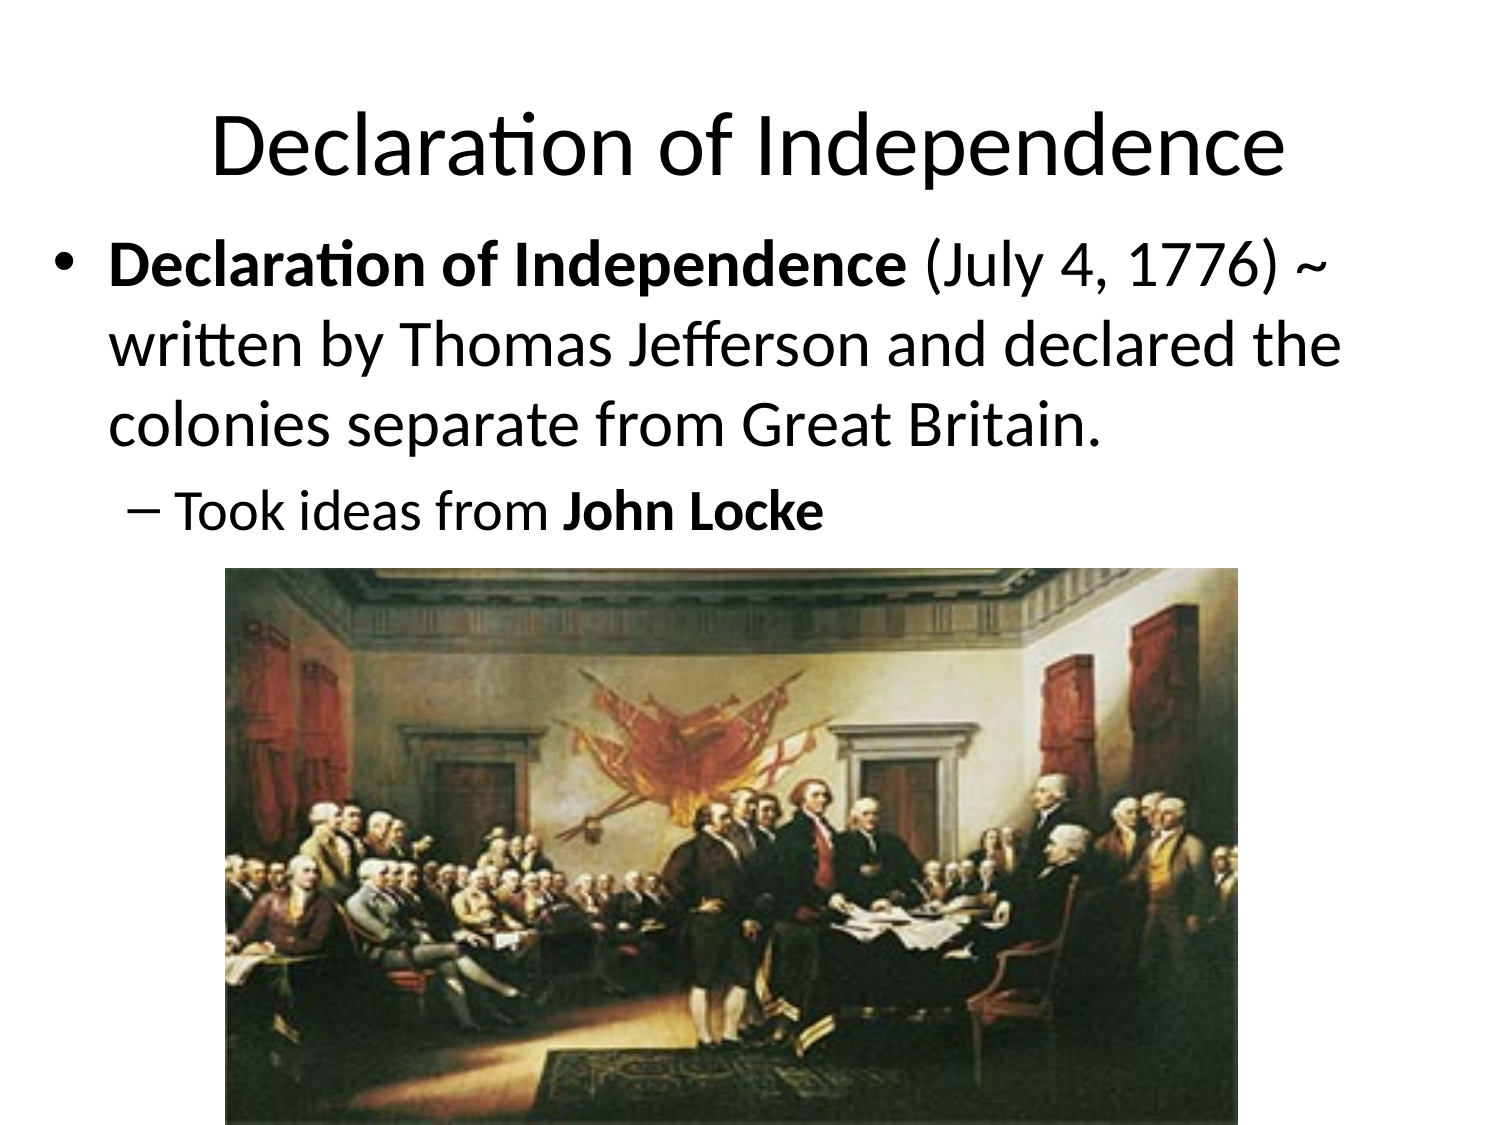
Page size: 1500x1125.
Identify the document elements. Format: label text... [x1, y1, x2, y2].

list Declaration of Independence (July 4, 1776) ~ written by Thomas Jefferson and declared the colonies separate from Great Britain. Took ideas from John Locke [37, 212, 1425, 1088]
picture [224, 567, 1238, 1125]
title Declaration of Independence [75, 45, 1425, 212]
